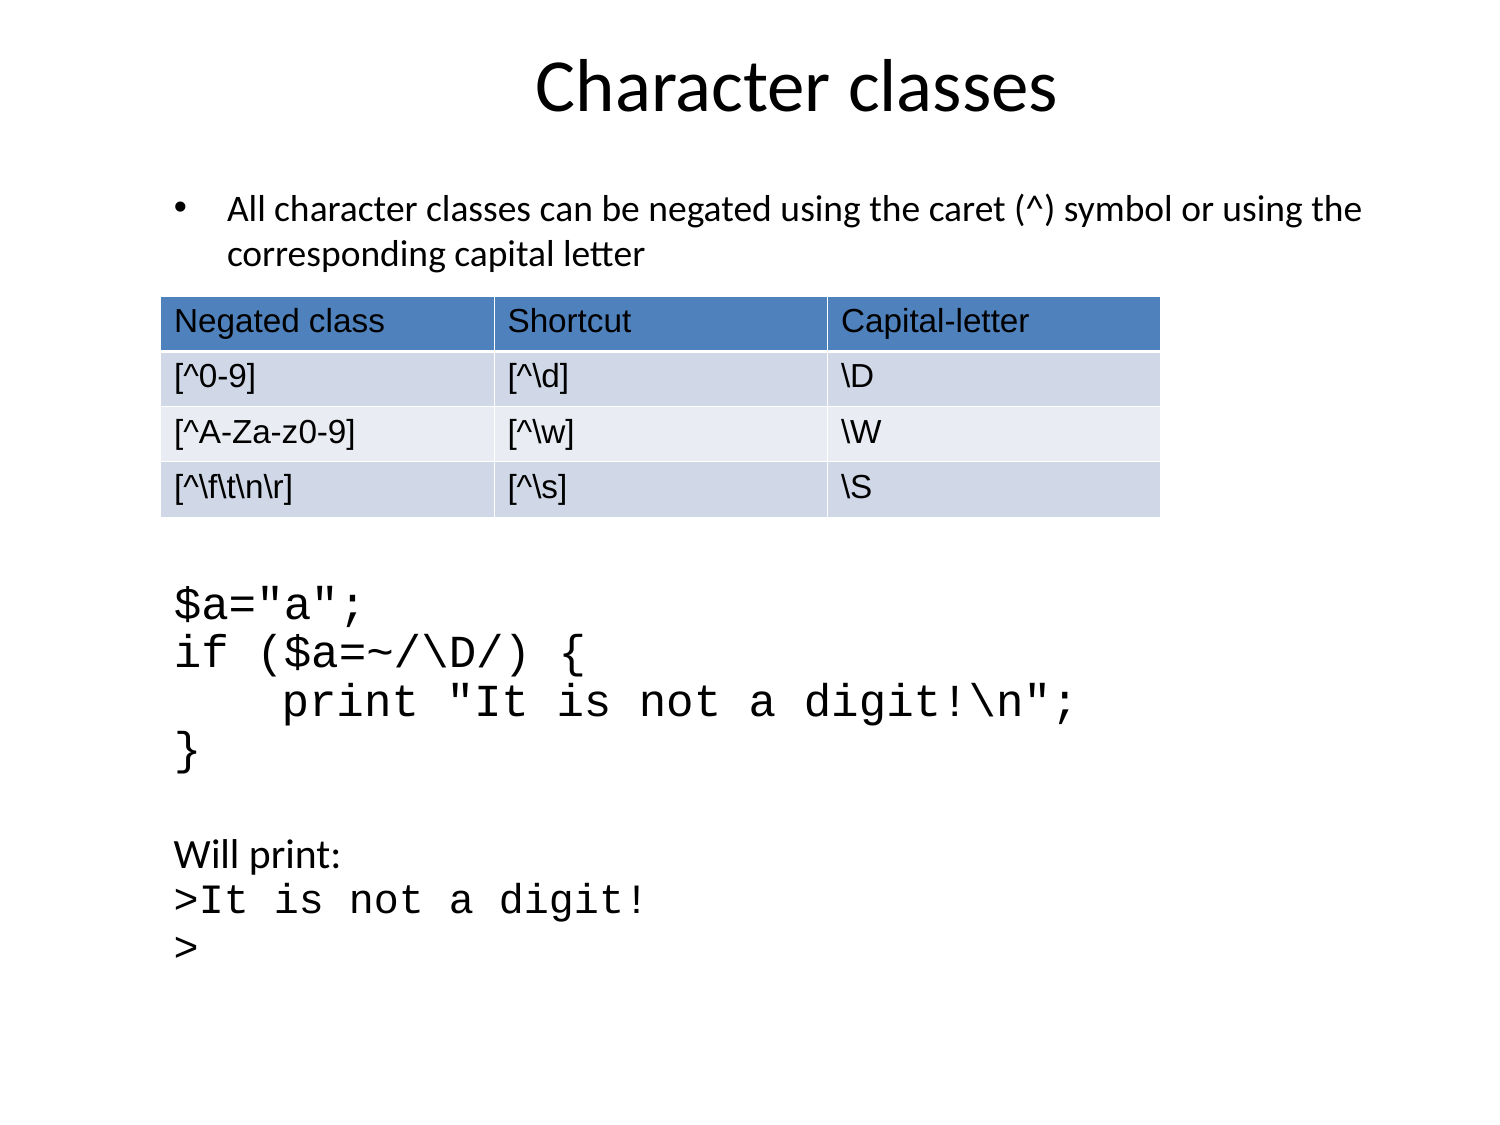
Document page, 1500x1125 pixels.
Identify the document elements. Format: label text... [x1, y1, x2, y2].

table_cell \S [828, 462, 1160, 517]
table_cell [^\w] [495, 407, 827, 461]
table_cell \W [828, 407, 1160, 461]
table_cell [^\d] [495, 353, 827, 406]
table_cell [^\f\t\n\r] [161, 462, 494, 517]
table_cell \D [828, 353, 1160, 406]
text_box $a="a"; if ($a=~/\D/) { print "It is not a digit!\n"; } [160, 573, 1147, 781]
text_box Character classes [522, 29, 1073, 133]
text_box All character classes can be negated using the caret (^) symbol or using the corresponding capital letter [160, 176, 1397, 281]
table_header Shortcut [495, 297, 827, 350]
text_box [136, 174, 1250, 273]
table_cell [^0-9] [161, 353, 494, 406]
text_box Will print: >It is not a digit! > [160, 816, 661, 971]
table_cell [^\s] [495, 462, 827, 517]
table_header Capital-letter [828, 297, 1160, 350]
table_header Negated class [161, 297, 494, 350]
table_cell [^A-Za-z0-9] [161, 407, 494, 461]
